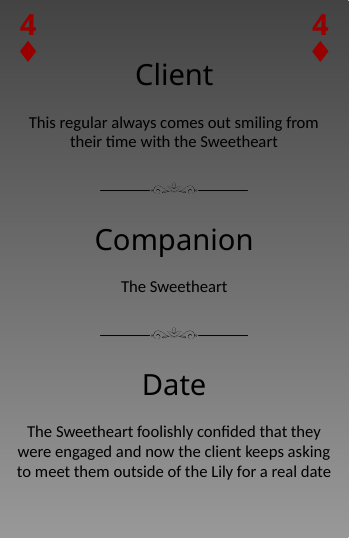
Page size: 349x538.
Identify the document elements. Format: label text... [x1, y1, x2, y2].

text_box Client This regular always comes out smiling from their time with the Sweetheart Companion The Sweetheart Date The Sweetheart foolishly confided that they were engaged and now the client keeps asking to meet them outside of the Lily for a real date [0, 0, 349, 538]
picture [100, 296, 248, 371]
picture [100, 150, 248, 225]
